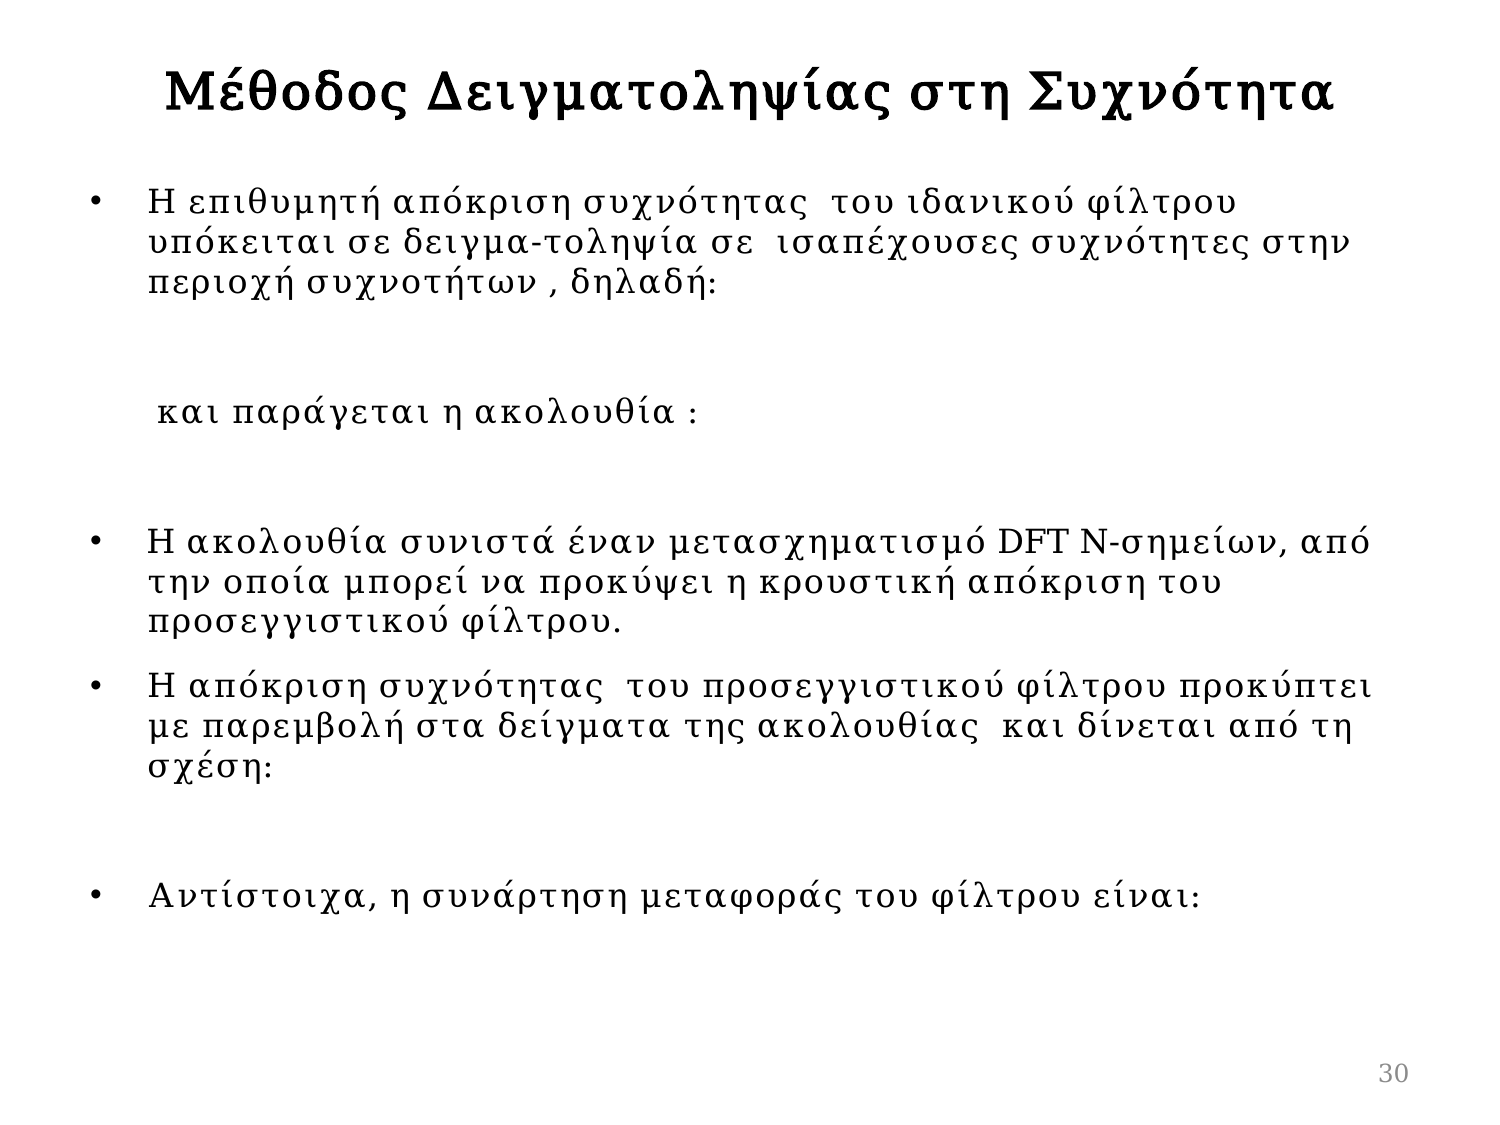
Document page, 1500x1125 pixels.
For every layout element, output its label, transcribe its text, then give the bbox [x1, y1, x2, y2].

slide_number 30 [1222, 1042, 1425, 1103]
title Μέθοδος Δειγματοληψίας στη Συχνότητα [76, 19, 1424, 159]
